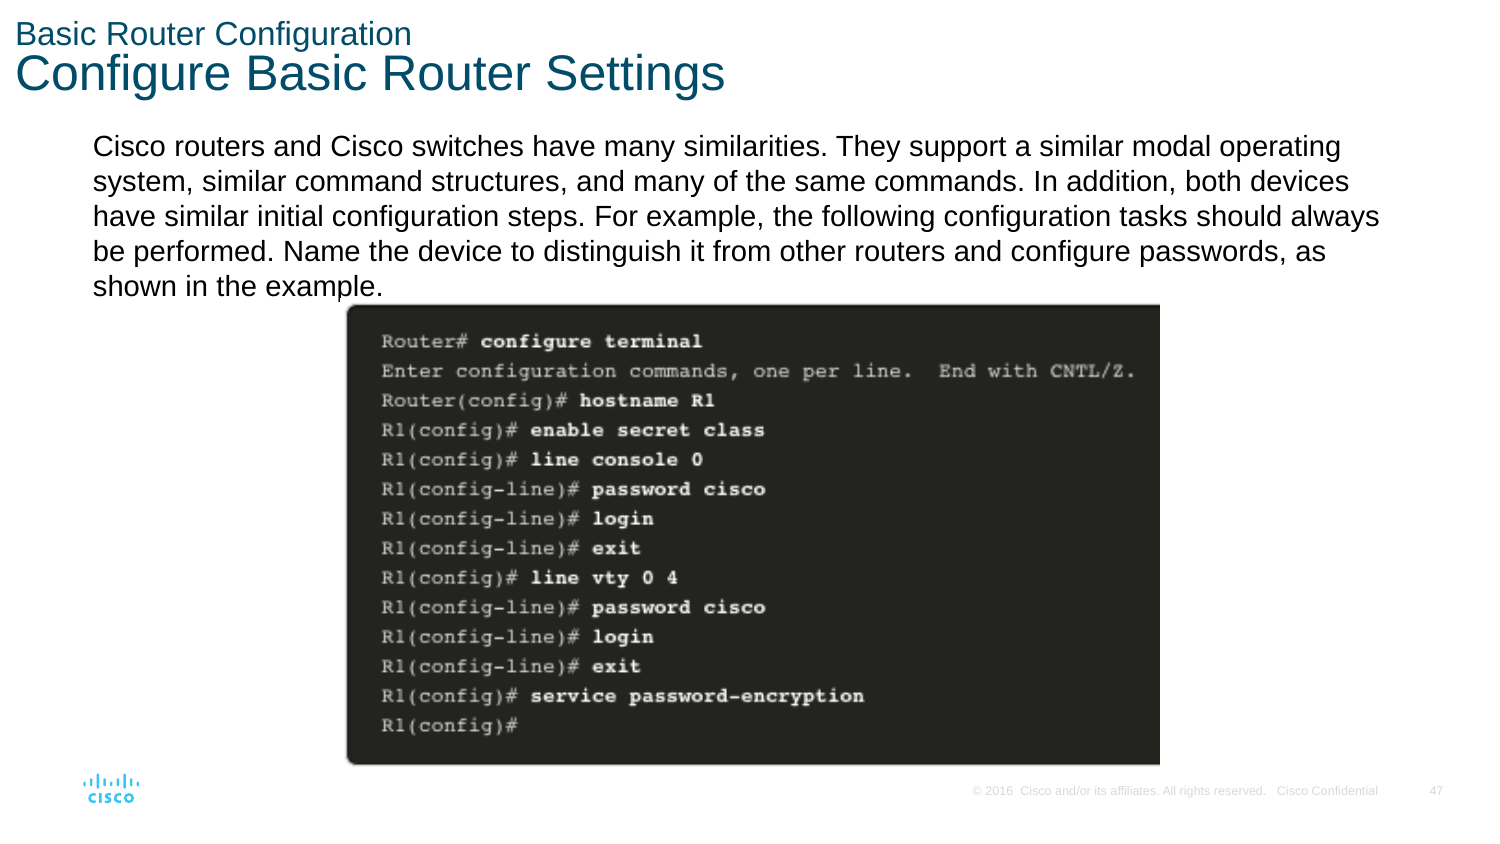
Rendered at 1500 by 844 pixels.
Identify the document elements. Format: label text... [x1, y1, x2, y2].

title Basic Router Configuration Configure Basic Router Settings [0, 0, 1369, 121]
list Cisco routers and Cisco switches have many similarities. They support a similar modal operating system, similar command structures, and many of the same commands. In addition, both devices have similar initial configuration steps. For example, the following configuration tasks should always be performed. Name the device to distinguish it from other routers and configure passwords, as shown in the example. [77, 120, 1437, 306]
picture [340, 297, 1160, 779]
